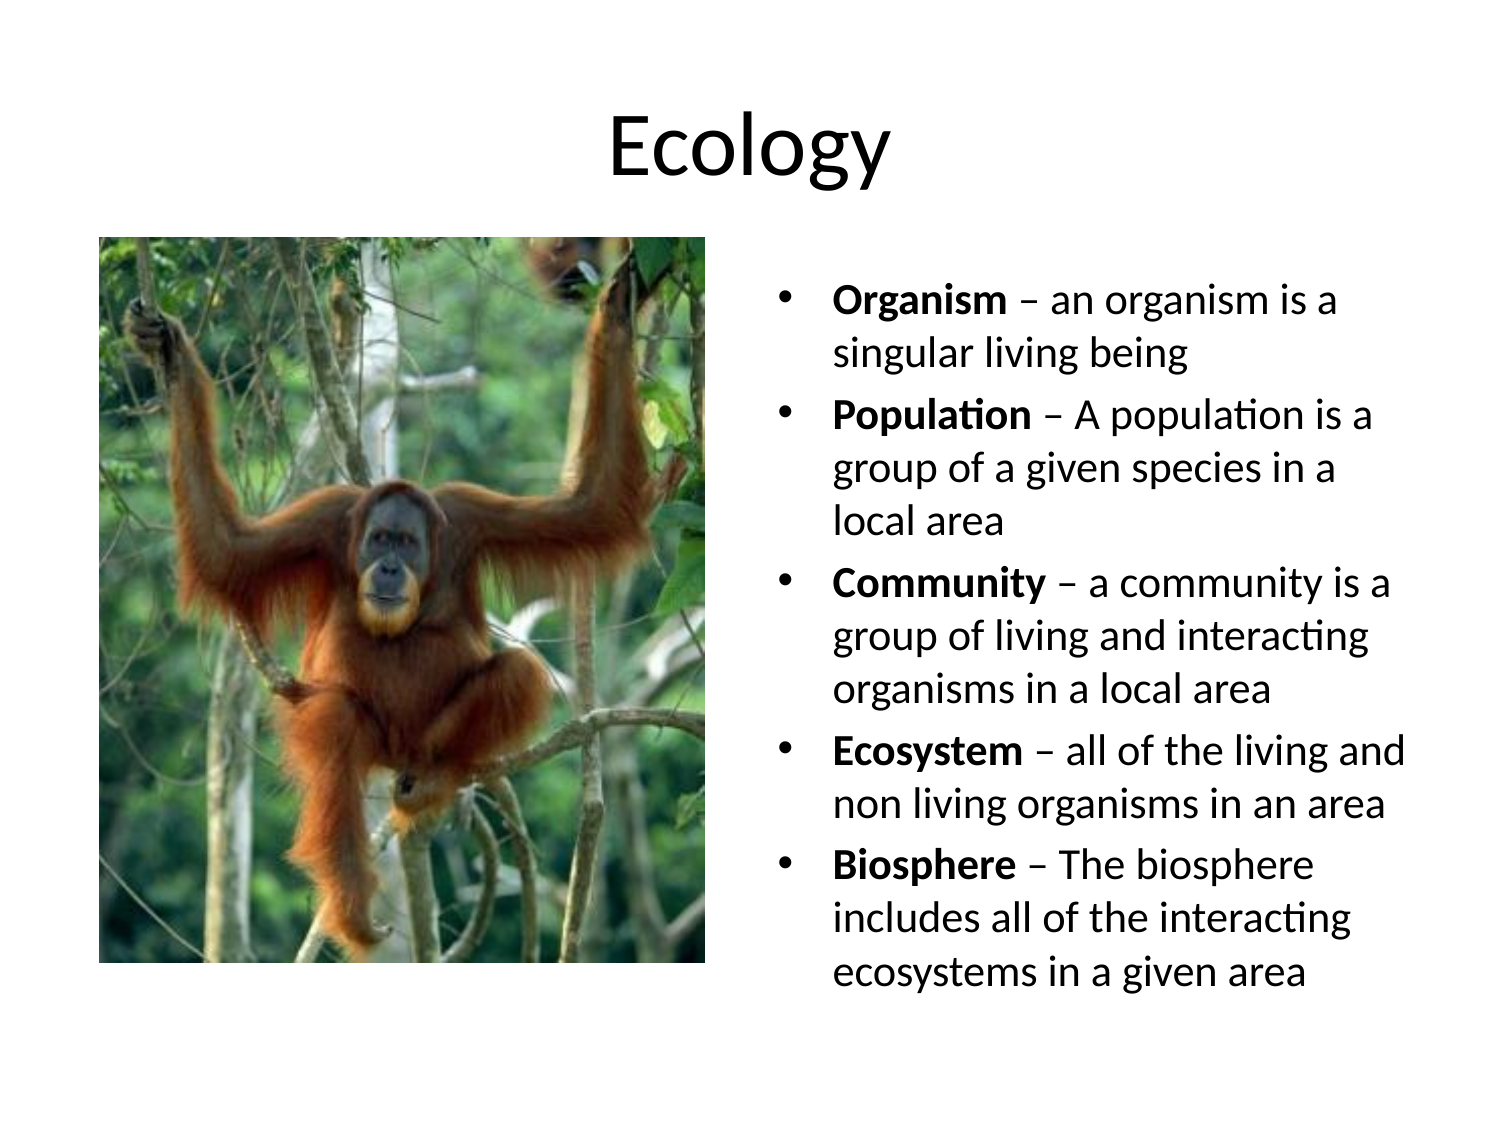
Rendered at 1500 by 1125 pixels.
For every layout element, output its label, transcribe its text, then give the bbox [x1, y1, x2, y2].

title Ecology [75, 45, 1425, 233]
list Organism – an organism is a singular living being Population – A population is a group of a given species in a local area Community – a community is a group of living and interacting organisms in a local area Ecosystem – all of the living and non living organisms in an area Biosphere – The biosphere includes all of the interacting ecosystems in a given area [762, 262, 1425, 1050]
picture [99, 237, 705, 963]
